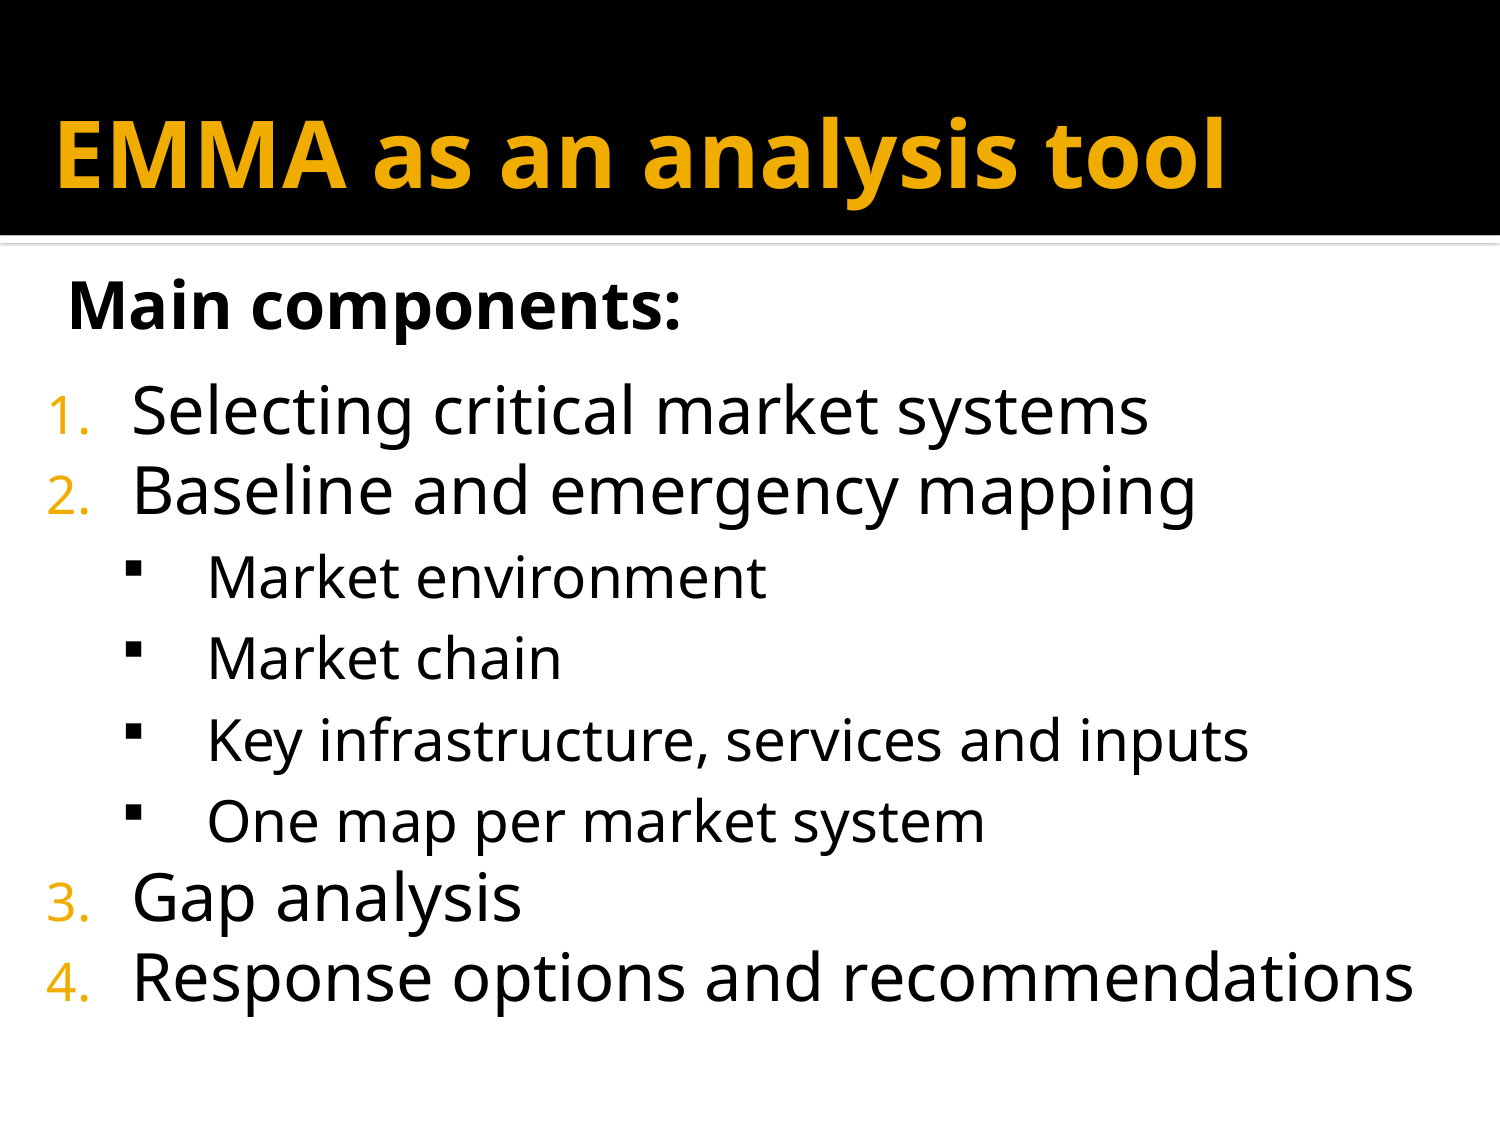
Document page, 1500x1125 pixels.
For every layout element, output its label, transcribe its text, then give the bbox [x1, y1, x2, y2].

list Main components: Selecting critical market systems Baseline and emergency mapping Market environment Market chain Key infrastructure, services and inputs One map per market system Gap analysis Response options and recommendations [37, 247, 1461, 1098]
title EMMA as an analysis tool [37, 57, 1461, 246]
